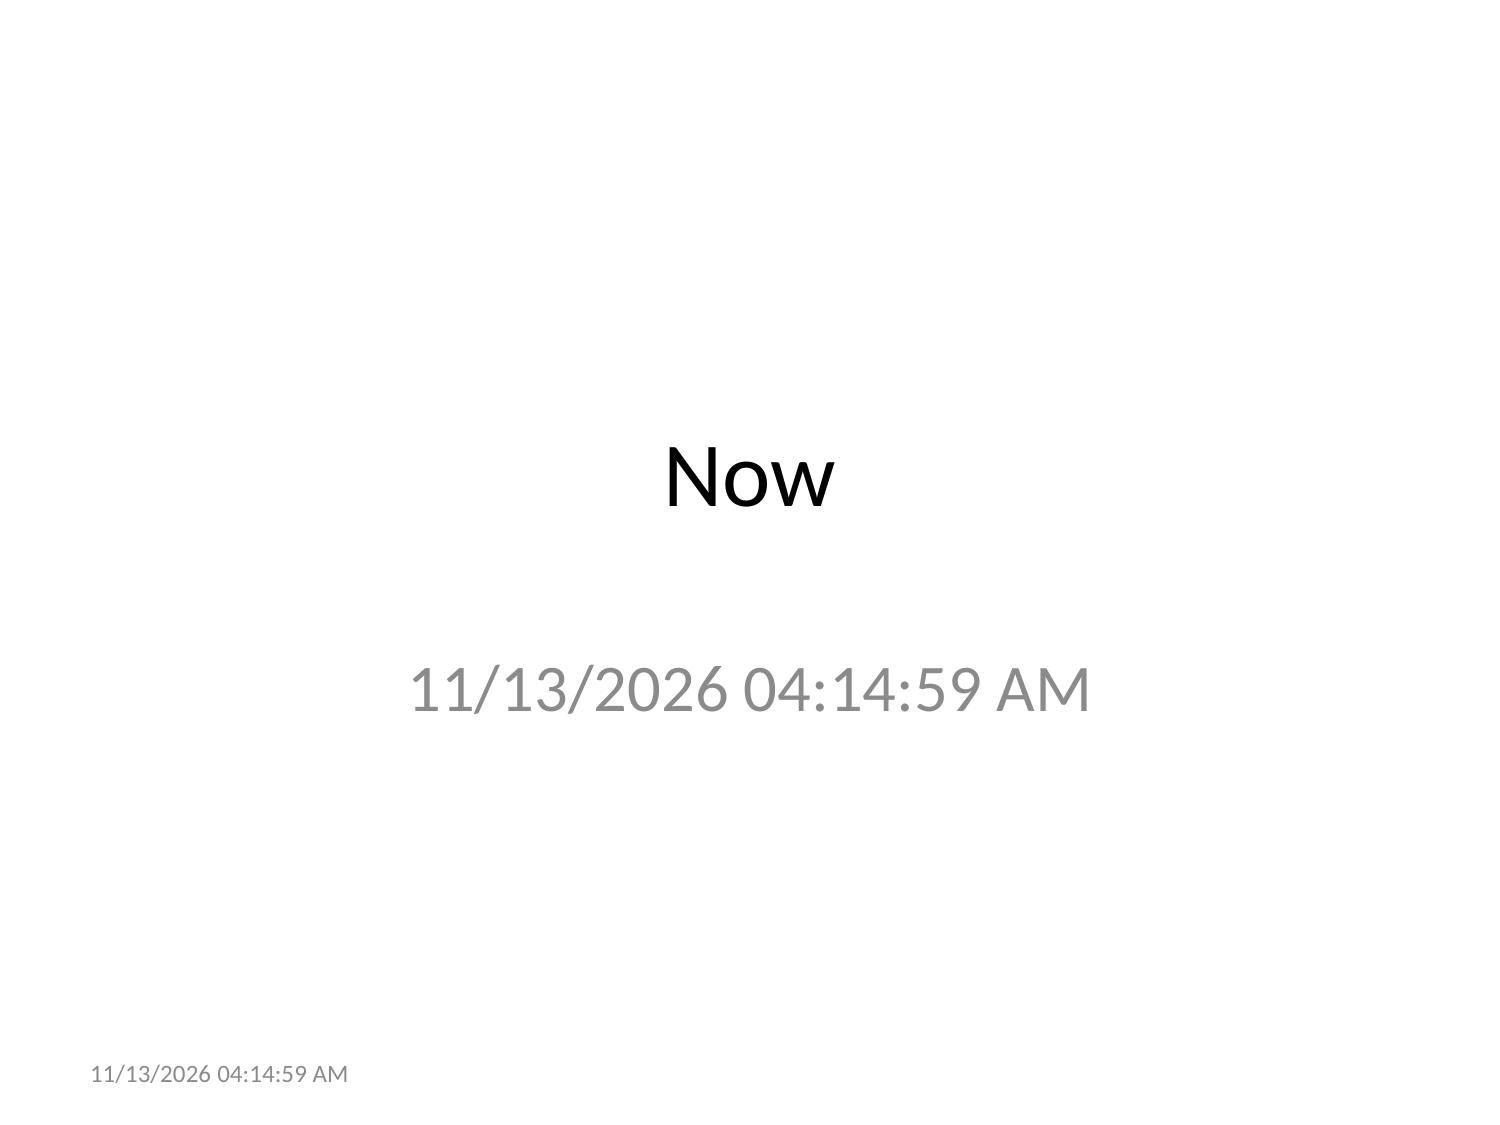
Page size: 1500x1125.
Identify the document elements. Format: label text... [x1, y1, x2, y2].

subtitle 2011-12-19 10:20:04 AM [225, 637, 1275, 925]
title Now [112, 349, 1388, 591]
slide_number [75, 1042, 425, 1103]
